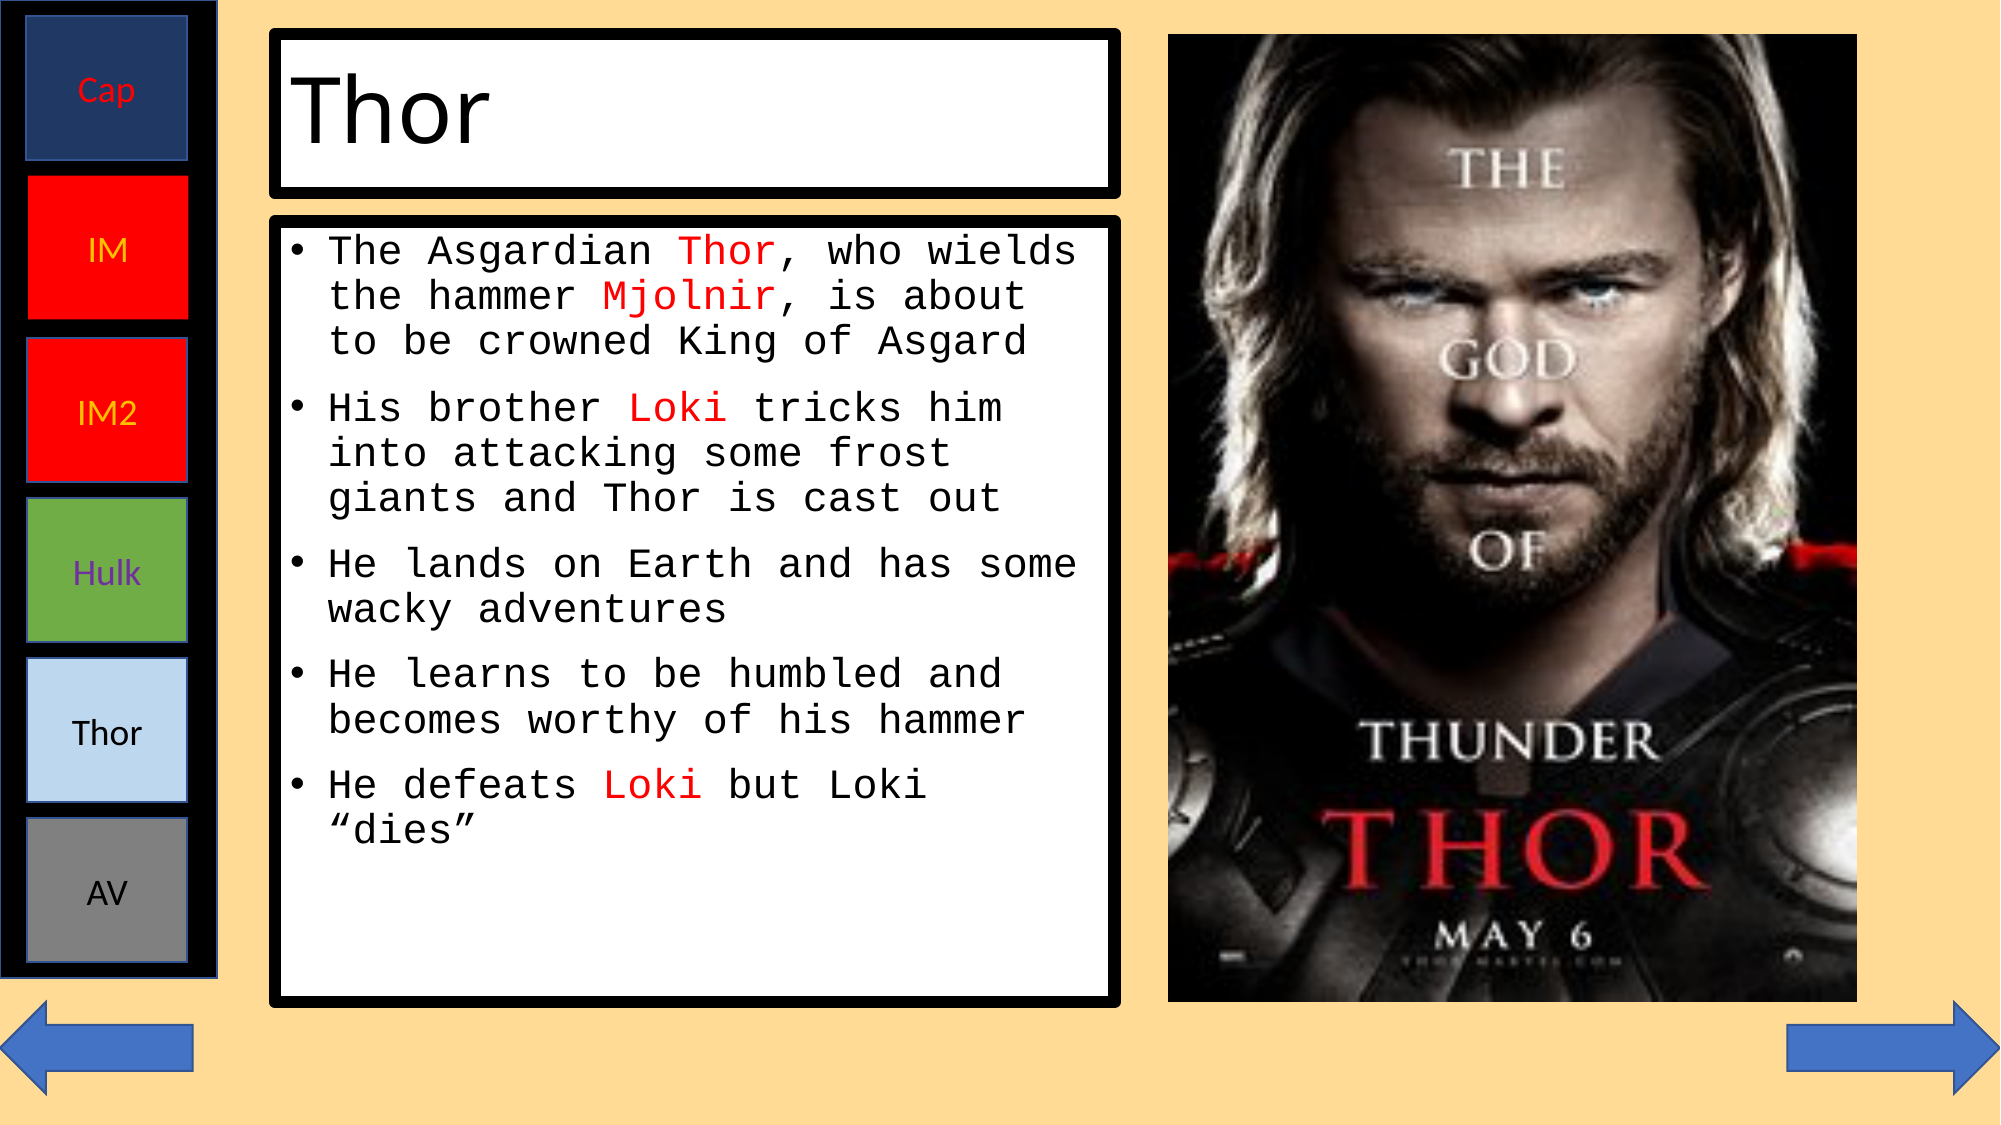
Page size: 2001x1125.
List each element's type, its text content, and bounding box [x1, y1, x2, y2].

picture [1168, 34, 1857, 1003]
text_box Thor [26, 657, 188, 803]
text_box [0, 0, 218, 979]
text_box Hulk [26, 497, 188, 643]
text_box [0, 999, 194, 1097]
text_box Cap [25, 15, 188, 161]
list The Asgardian Thor, who wields the hammer Mjolnir, is about to be crowned King of Asgard His brother Loki tricks him into attacking some frost giants and Thor is cast out He lands on Earth and has some wacky adventures He learns to be humbled and becomes worthy of his hammer He defeats Loki but Loki “dies” [275, 221, 1115, 1003]
text_box AV [26, 817, 188, 963]
text_box IM [27, 174, 189, 320]
text_box IM2 [26, 337, 188, 483]
text_box [1786, 999, 2000, 1097]
title Thor [275, 34, 1115, 193]
